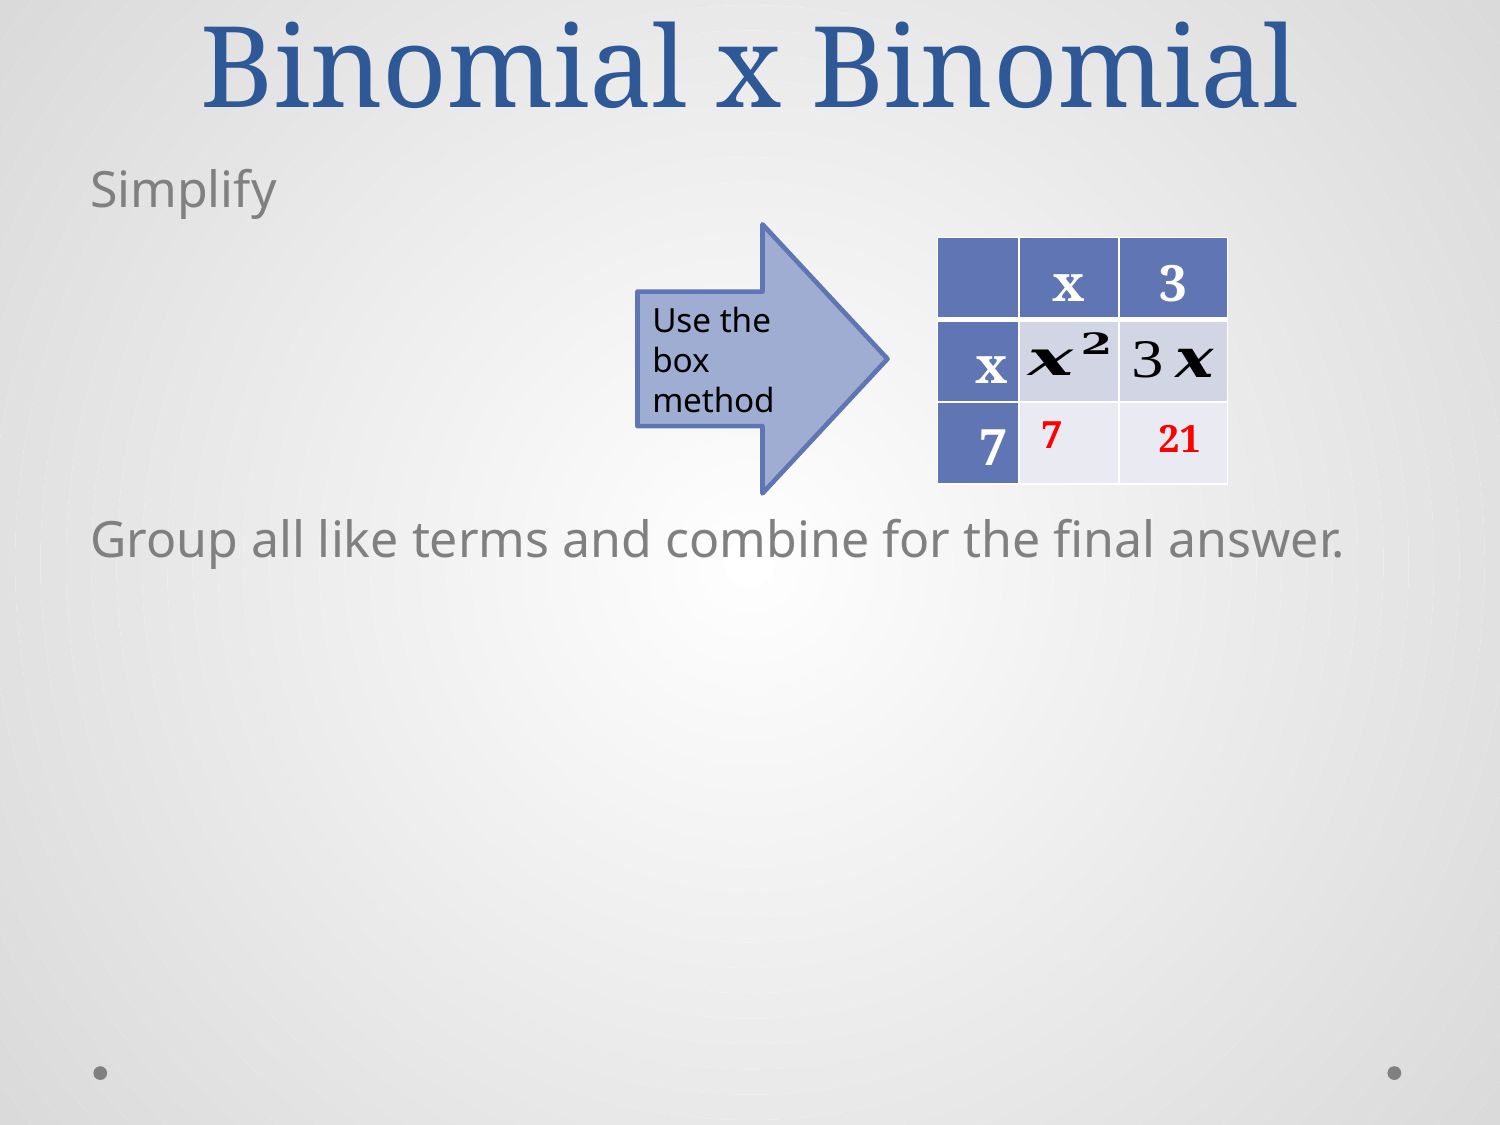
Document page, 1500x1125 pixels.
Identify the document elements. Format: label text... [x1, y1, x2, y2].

table_cell [1020, 403, 1118, 483]
table_cell x [938, 322, 1018, 401]
table_cell [1020, 322, 1118, 401]
table_header [938, 238, 1018, 317]
table_header 3 [1120, 238, 1227, 317]
table_header x [1020, 238, 1118, 317]
text_box 21 [1143, 407, 1232, 468]
table_cell [1120, 322, 1227, 401]
table_cell 7 [938, 403, 1018, 483]
text_box Use the box method [635, 222, 890, 496]
table_cell [1120, 403, 1227, 483]
title Binomial x Binomial [75, 0, 1425, 138]
